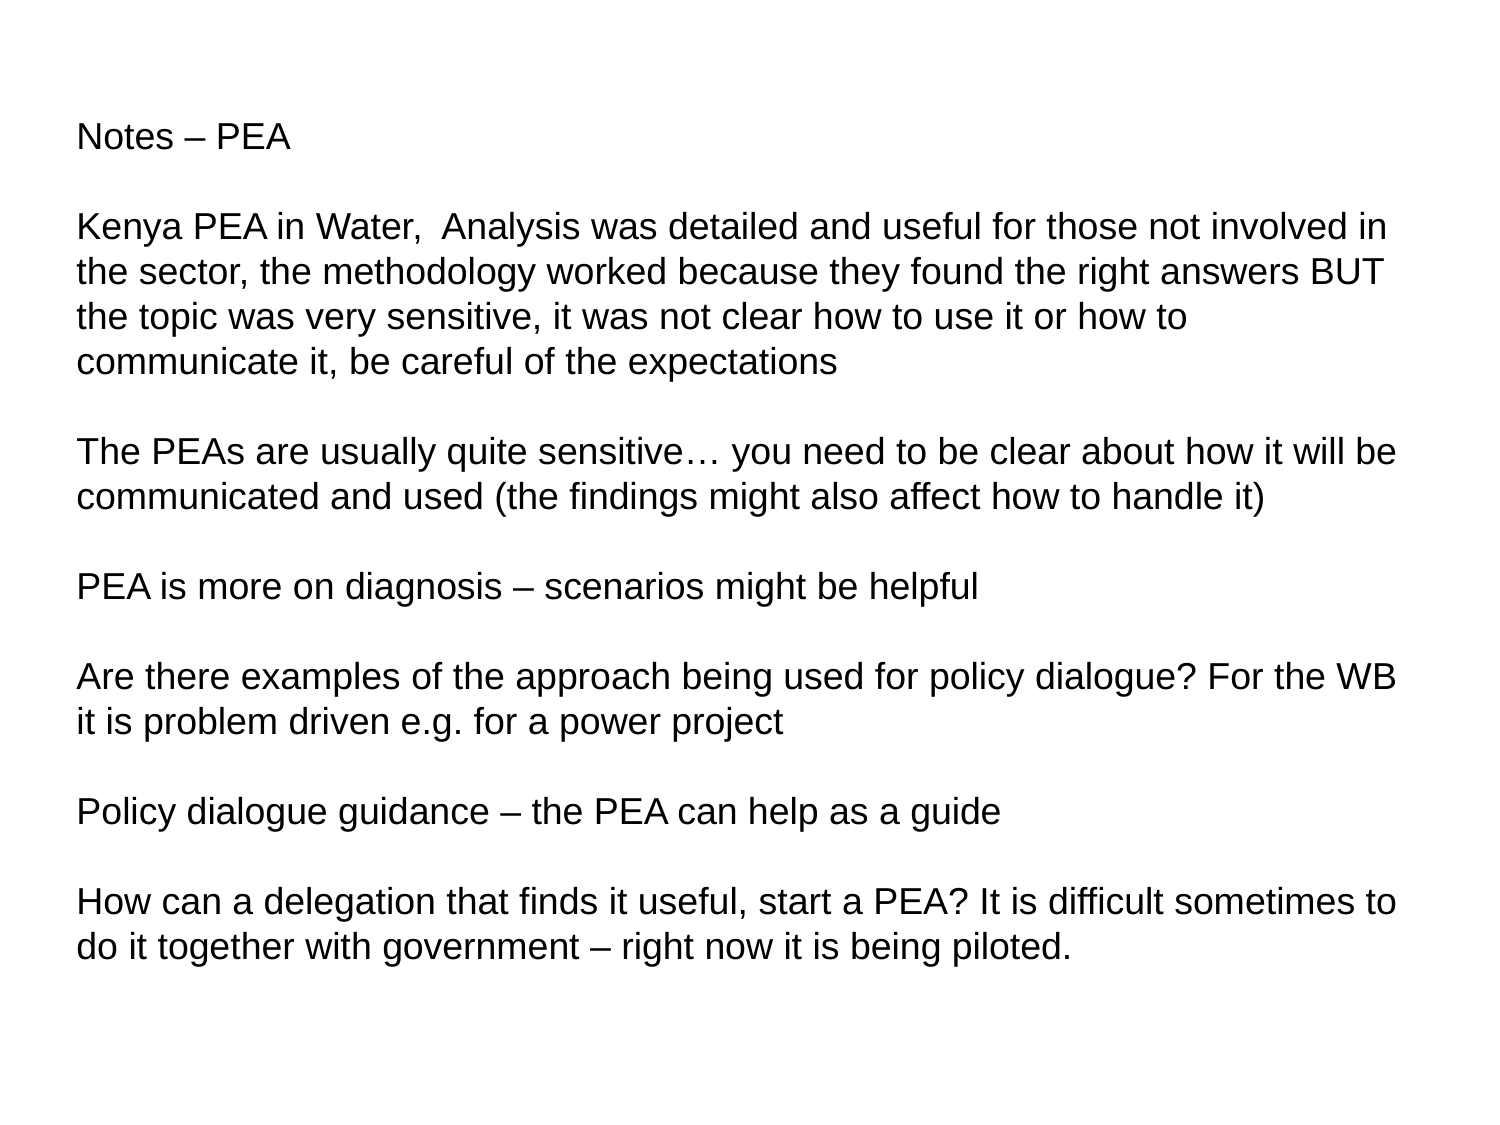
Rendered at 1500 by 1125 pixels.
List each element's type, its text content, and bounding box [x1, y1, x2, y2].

text_box Notes – PEA Kenya PEA in Water, Analysis was detailed and useful for those not involved in the sector, the methodology worked because they found the right answers BUT the topic was very sensitive, it was not clear how to use it or how to communicate it, be careful of the expectations The PEAs are usually quite sensitive… you need to be clear about how it will be communicated and used (the findings might also affect how to handle it) PEA is more on diagnosis – scenarios might be helpful Are there examples of the approach being used for policy dialogue? For the WB it is problem driven e.g. for a power project Policy dialogue guidance – the PEA can help as a guide How can a delegation that finds it useful, start a PEA? It is difficult sometimes to do it together with government – right now it is being piloted. [61, 104, 1436, 1065]
